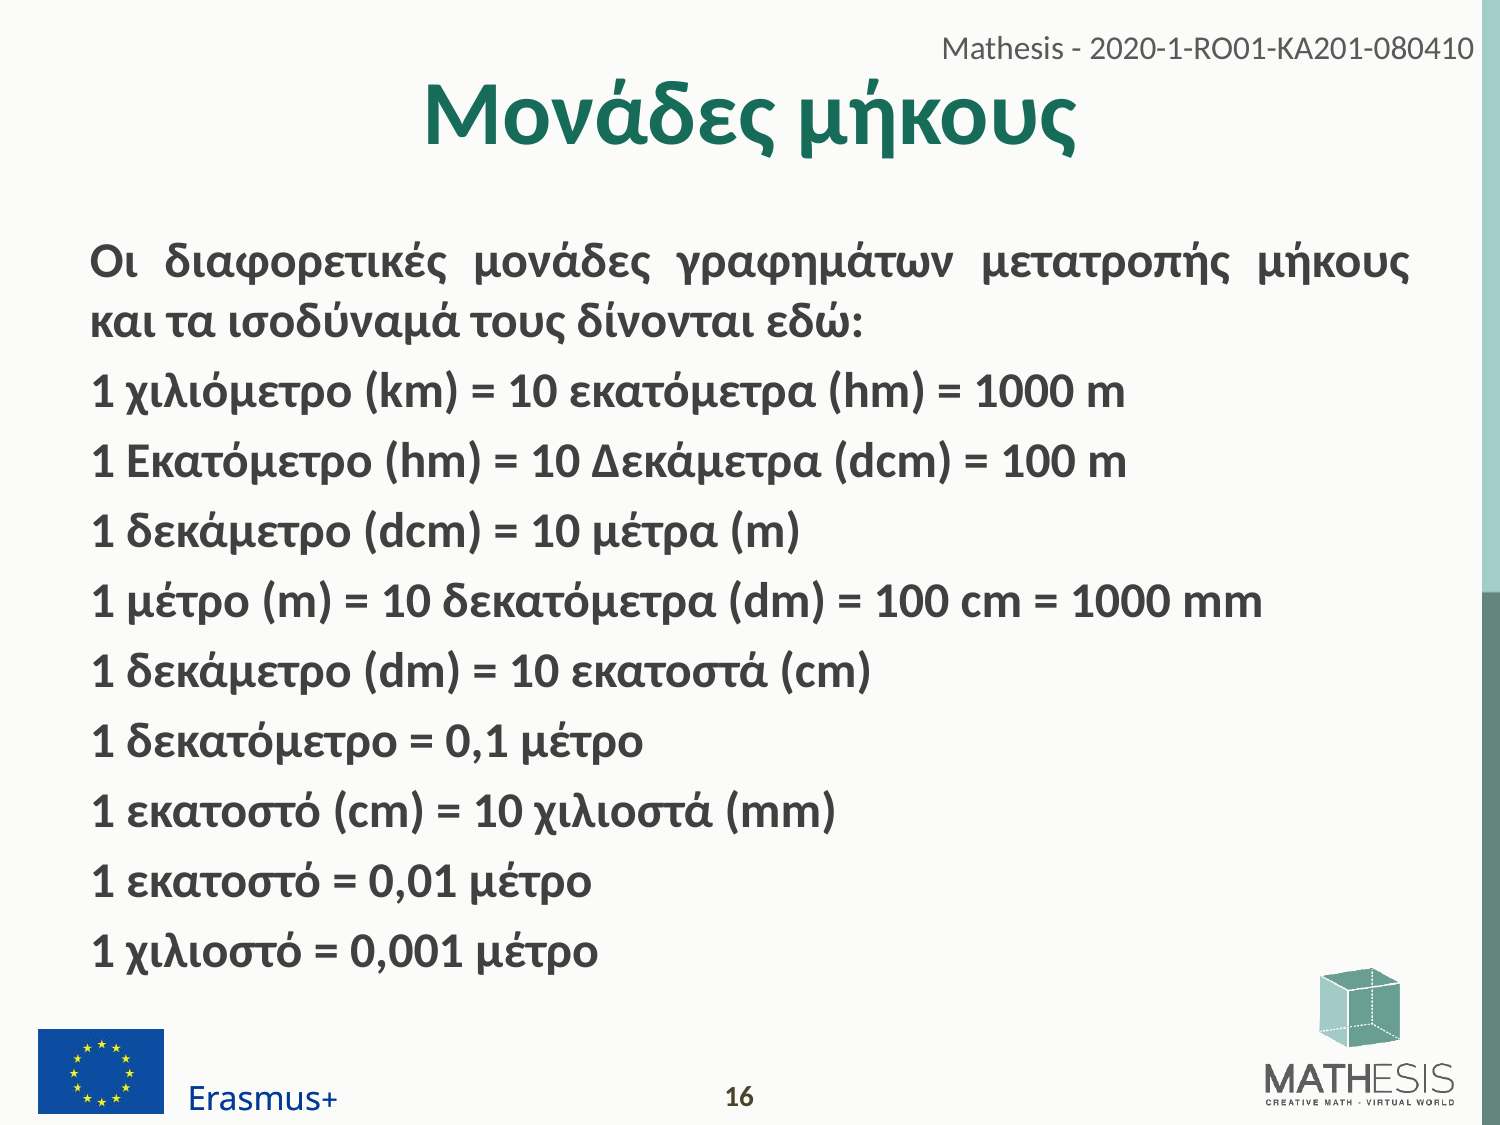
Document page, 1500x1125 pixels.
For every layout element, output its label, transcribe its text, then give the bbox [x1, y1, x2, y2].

title Μονάδες μήκους [75, 45, 1425, 219]
list Οι διαφορετικές μονάδες γραφημάτων μετατροπής μήκους και τα ισοδύναμά τους δίνονται εδώ: 1 χιλιόμετρο (km) = 10 εκατόμετρα (hm) = 1000 m 1 Εκατόμετρο (hm) = 10 Δεκάμετρα (dcm) = 100 m 1 δεκάμετρο (dcm) = 10 μέτρα (m) 1 μέτρο (m) = 10 δεκατόμετρα (dm) = 100 cm = 1000 mm 1 δεκάμετρο (dm) = 10 εκατοστά (cm) 1 δεκατόμετρο = 0,1 μέτρο 1 εκατοστό (cm) = 10 χιλιοστά (mm) 1 εκατοστό = 0,01 μέτρο 1 χιλιοστό = 0,001 μέτρο [75, 219, 1425, 963]
picture [38, 1029, 164, 1114]
